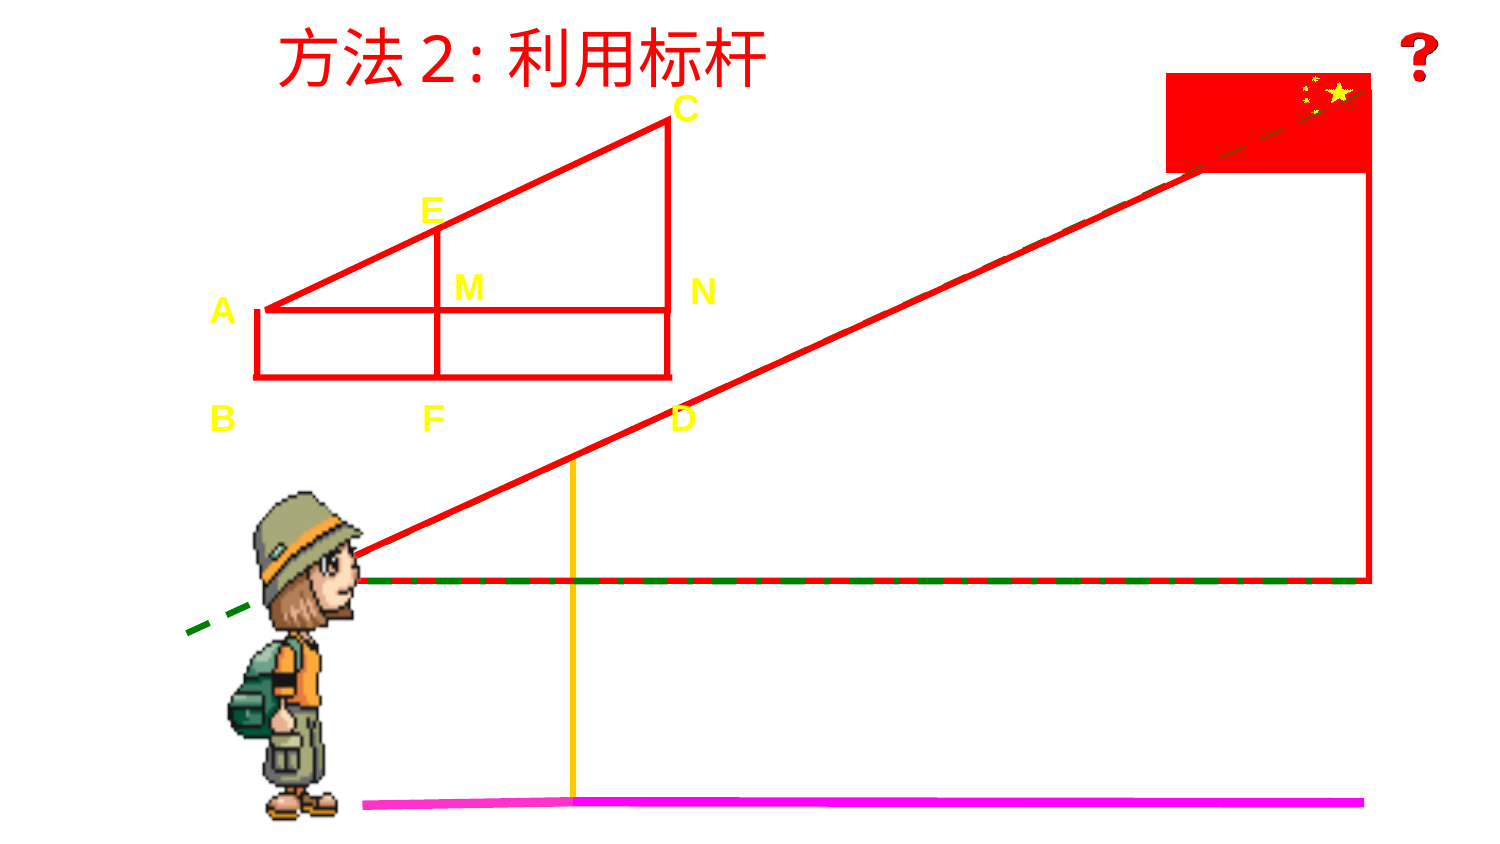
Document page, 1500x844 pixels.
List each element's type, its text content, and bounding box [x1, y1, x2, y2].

text_box [389, 189, 1160, 581]
picture [208, 465, 385, 844]
picture [1387, 27, 1453, 85]
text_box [1165, 58, 1376, 803]
title 方法2:利用标杆 [154, 9, 892, 103]
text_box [194, 76, 751, 448]
